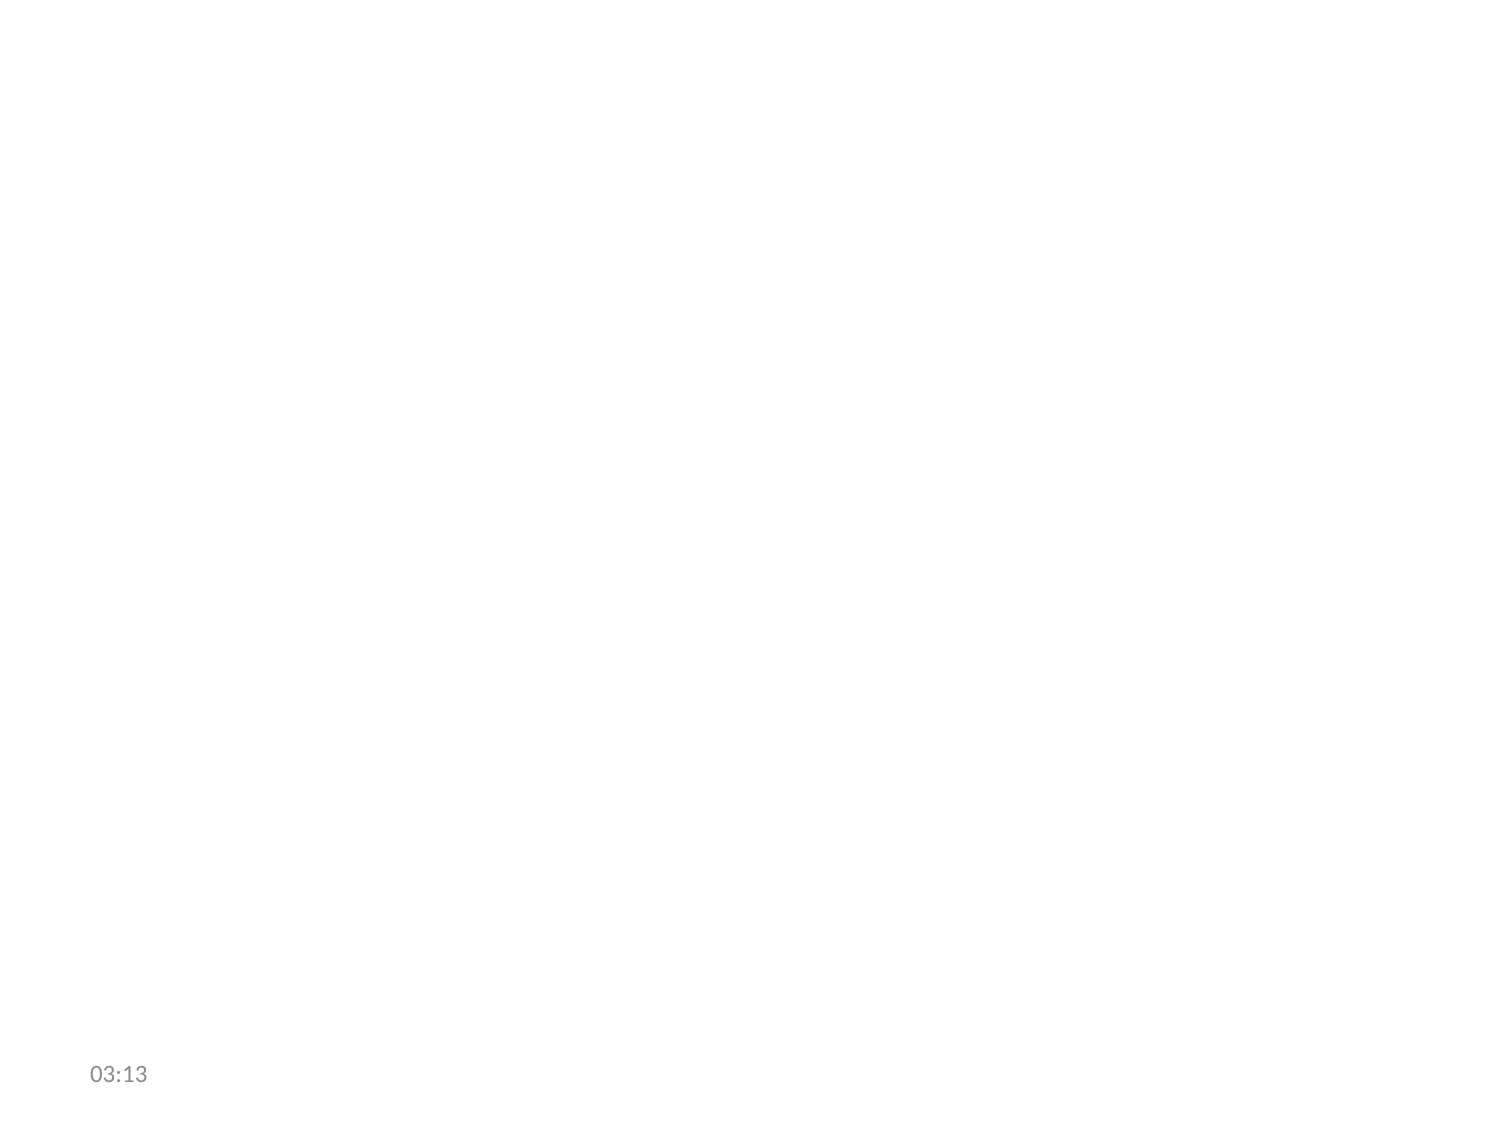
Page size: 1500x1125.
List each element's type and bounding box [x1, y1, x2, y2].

slide_number [75, 1042, 425, 1103]
